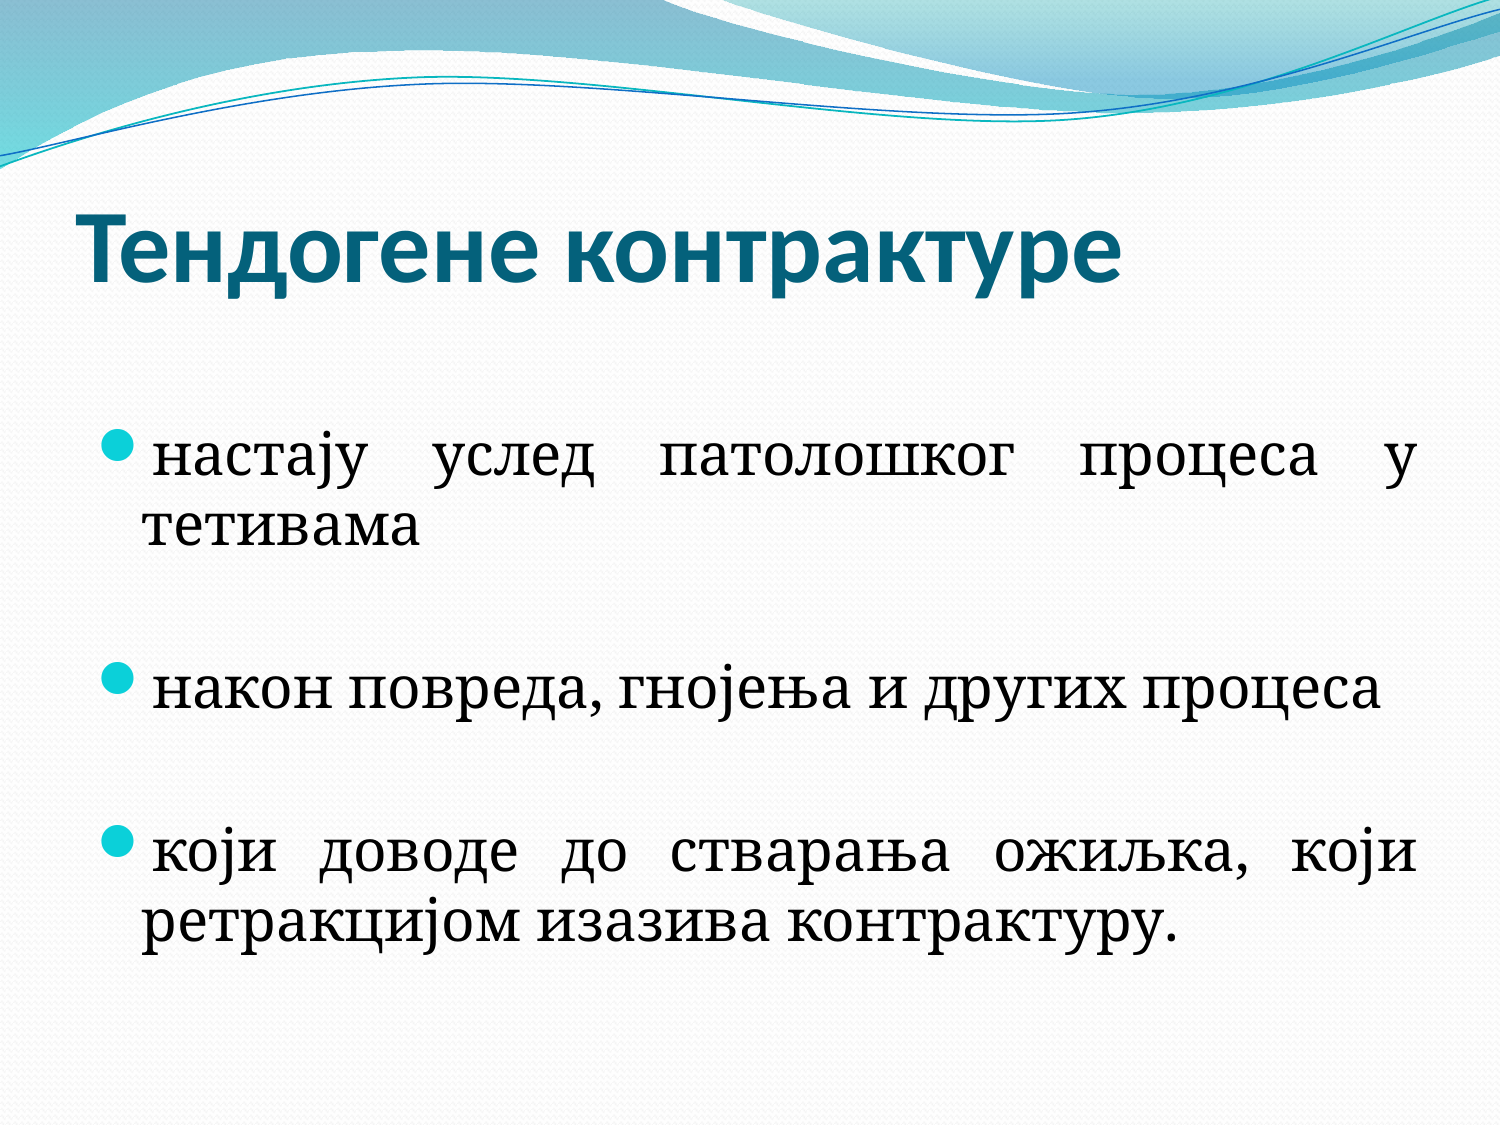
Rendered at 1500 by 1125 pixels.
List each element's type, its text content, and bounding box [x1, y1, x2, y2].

title Тендогене контрактуре [75, 115, 1425, 303]
list настају услед патолошког процеса у тетивама након повреда, гнојења и других процеса који доводе до стварања ожиљка, који ретракцијом изазива контрактуру. [82, 410, 1432, 972]
